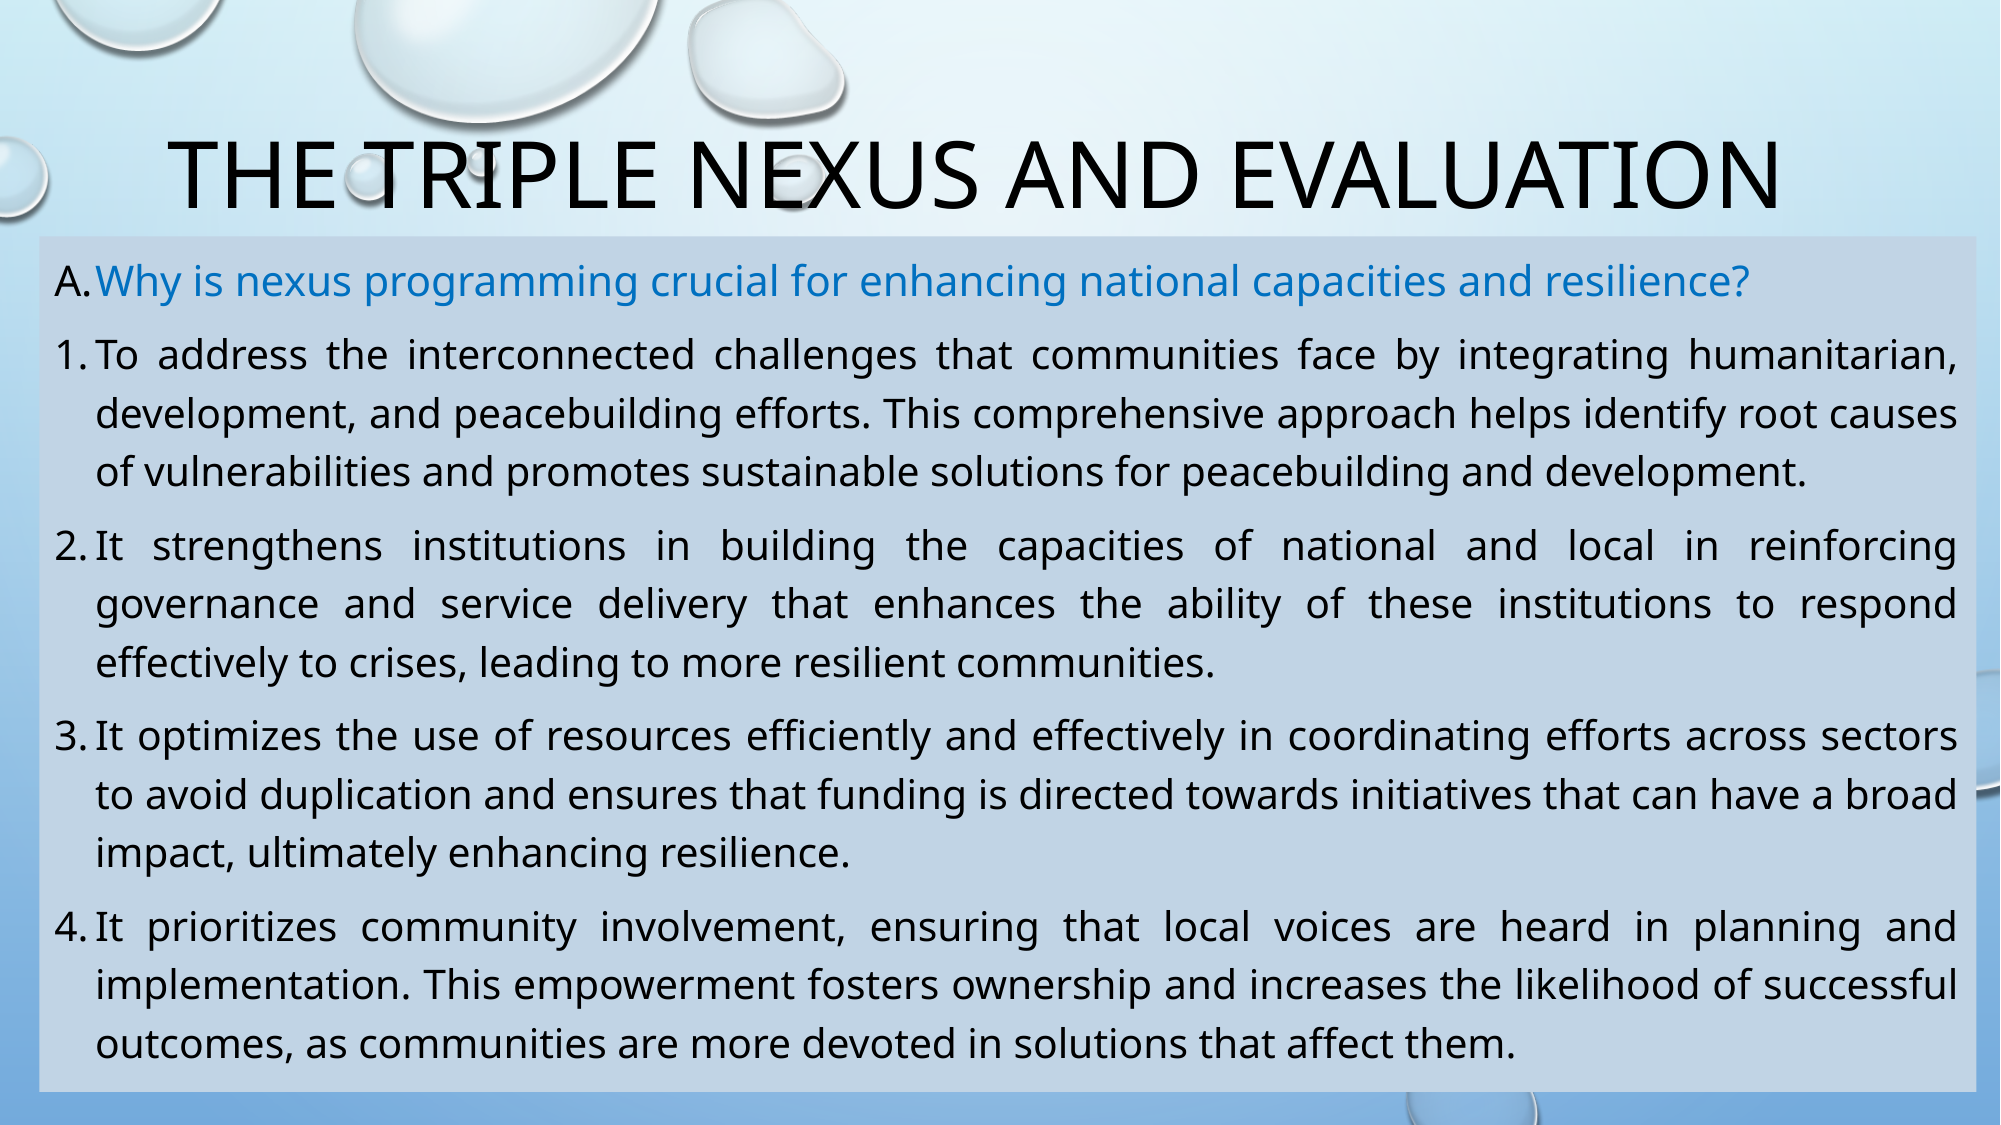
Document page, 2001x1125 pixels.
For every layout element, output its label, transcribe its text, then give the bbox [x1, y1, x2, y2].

subtitle Why is nexus programming crucial for enhancing national capacities and resilience? To address the interconnected challenges that communities face by integrating humanitarian, development, and peacebuilding efforts. This comprehensive approach helps identify root causes of vulnerabilities and promotes sustainable solutions for peacebuilding and development. It strengthens institutions in building the capacities of national and local in reinforcing governance and service delivery that enhances the ability of these institutions to respond effectively to crises, leading to more resilient communities. It optimizes the use of resources efficiently and effectively in coordinating efforts across sectors to avoid duplication and ensures that funding is directed towards initiatives that can have a broad impact, ultimately enhancing resilience. It prioritizes community involvement, ensuring that local voices are heard in planning and implementation. This empowerment fosters ownership and increases the likelihood of successful outcomes, as communities are more devoted in solutions that affect them. [39, 236, 1977, 1092]
picture [0, 0, 2000, 1125]
slide_number 6 [1724, 965, 1851, 1025]
title The triple nexus and evaluation [39, 120, 1939, 236]
